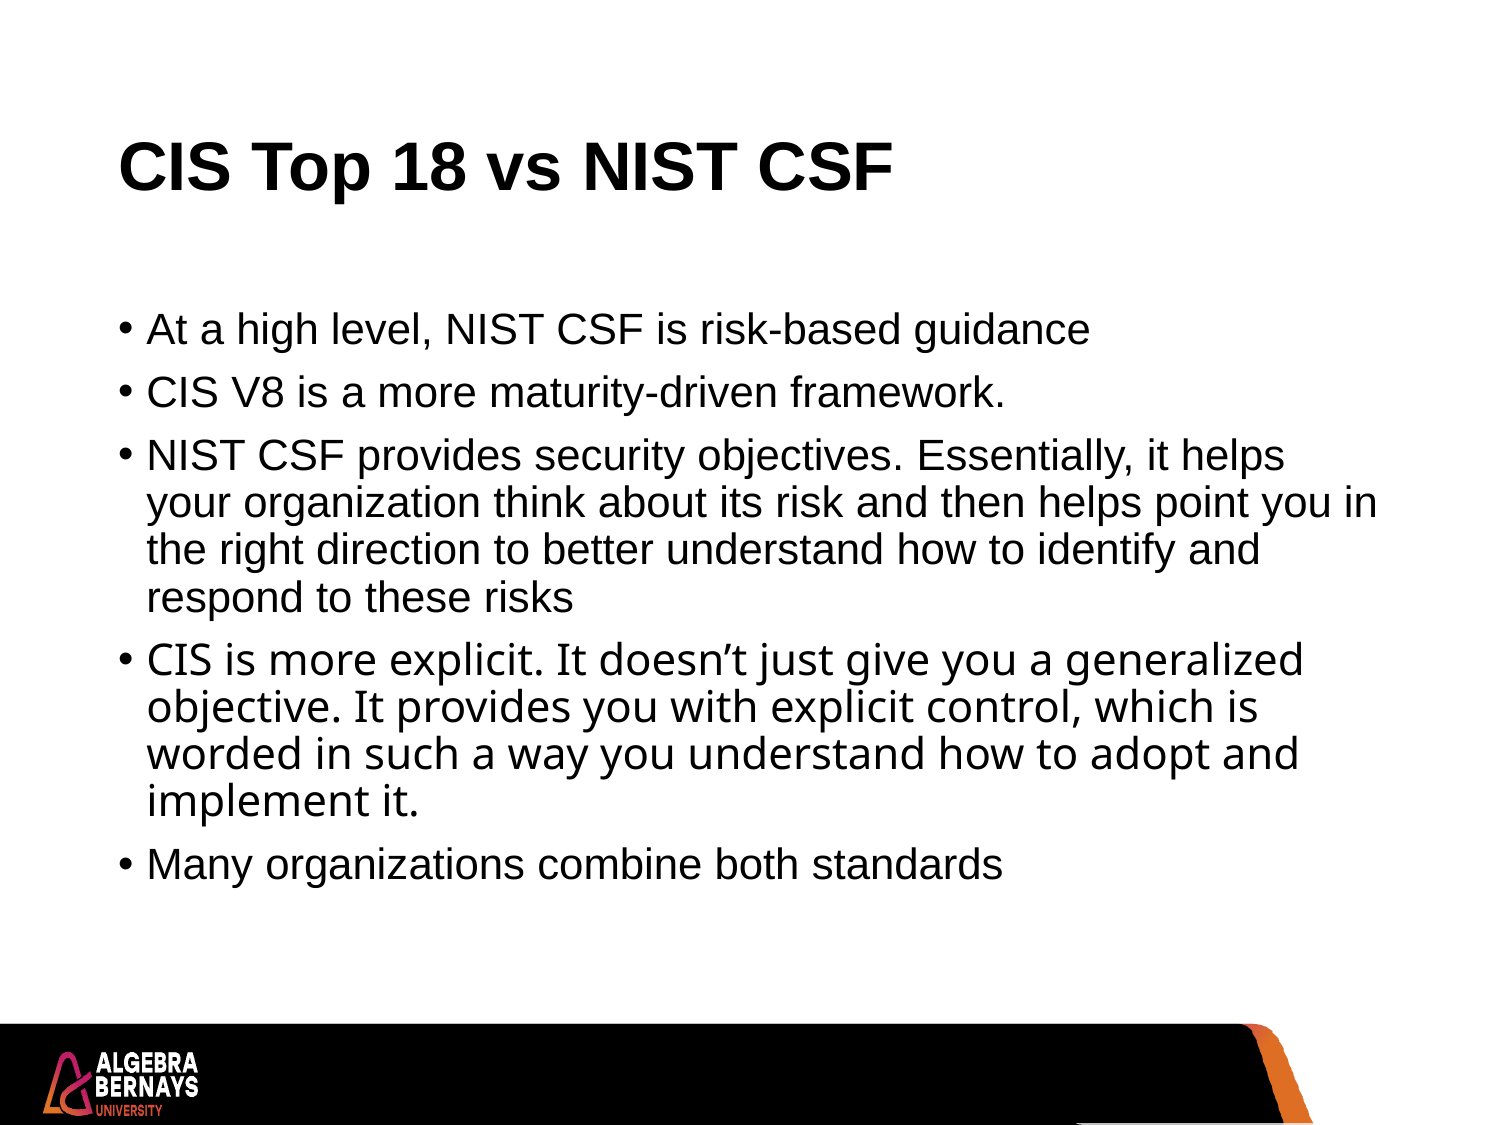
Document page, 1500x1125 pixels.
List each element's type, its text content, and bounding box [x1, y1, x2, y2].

title CIS Top 18 vs NIST CSF [103, 59, 1397, 278]
picture [0, 1023, 1468, 1125]
list At a high level, NIST CSF is risk-based guidance CIS V8 is a more maturity-driven framework. NIST CSF provides security objectives. Essentially, it helps your organization think about its risk and then helps point you in the right direction to better understand how to identify and respond to these risks CIS is more explicit. It doesn’t just give you a generalized objective. It provides you with explicit control, which is worded in such a way you understand how to adopt and implement it. Many organizations combine both standards [103, 299, 1397, 1014]
